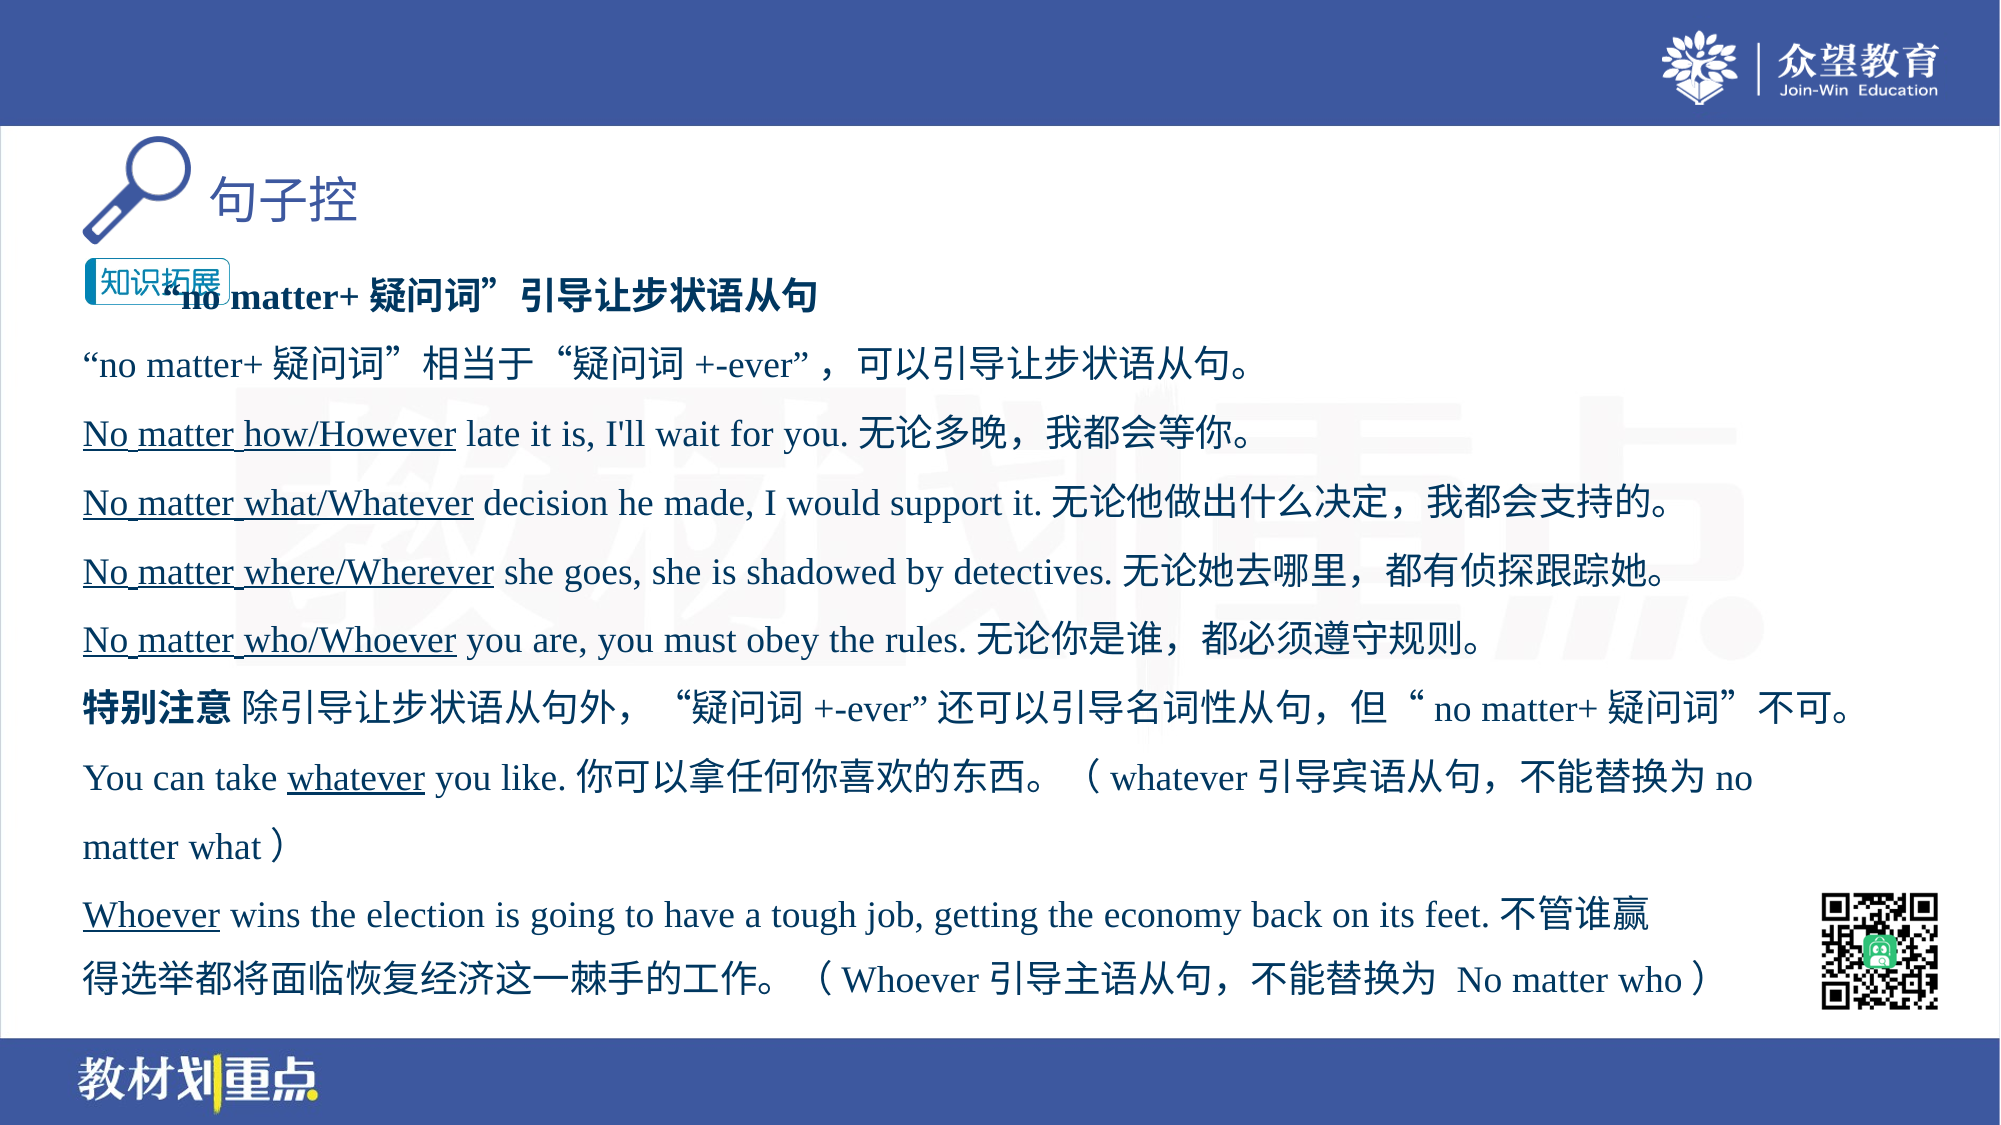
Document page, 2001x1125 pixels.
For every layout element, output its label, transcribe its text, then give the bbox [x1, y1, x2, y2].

picture [0, 0, 2000, 1125]
text_box “no matter+疑问词”引导让步状语从句 “no matter+疑问词”相当于“疑问词+-ever”，可以引导让步状语从句。 No matter how/However late it is, I'll wait for you.无论多晚，我都会等你。 No matter what/Whatever decision he made, I would support it.无论他做出什么决定，我都会支持的。 No matter where/Wherever she goes, she is shadowed by detectives.无论她去哪里，都有侦探跟踪她。 No matter who/Whoever you are, you must obey the rules.无论你是谁，都必须遵守规则。 特别注意 除引导让步状语从句外，“疑问词+-ever”还可以引导名词性从句，但“no matter+疑问词”不可。 You can take whatever you like.你可以拿任何你喜欢的东西。（whatever引导宾语从句，不能替换为no matter what） Whoever wins the election is going to have a tough job, getting the economy back on its feet.不管谁赢 得选举都将面临恢复经济这一棘手的工作。（Whoever引导主语从句，不能替换为 No matter who） [82, 248, 1817, 994]
